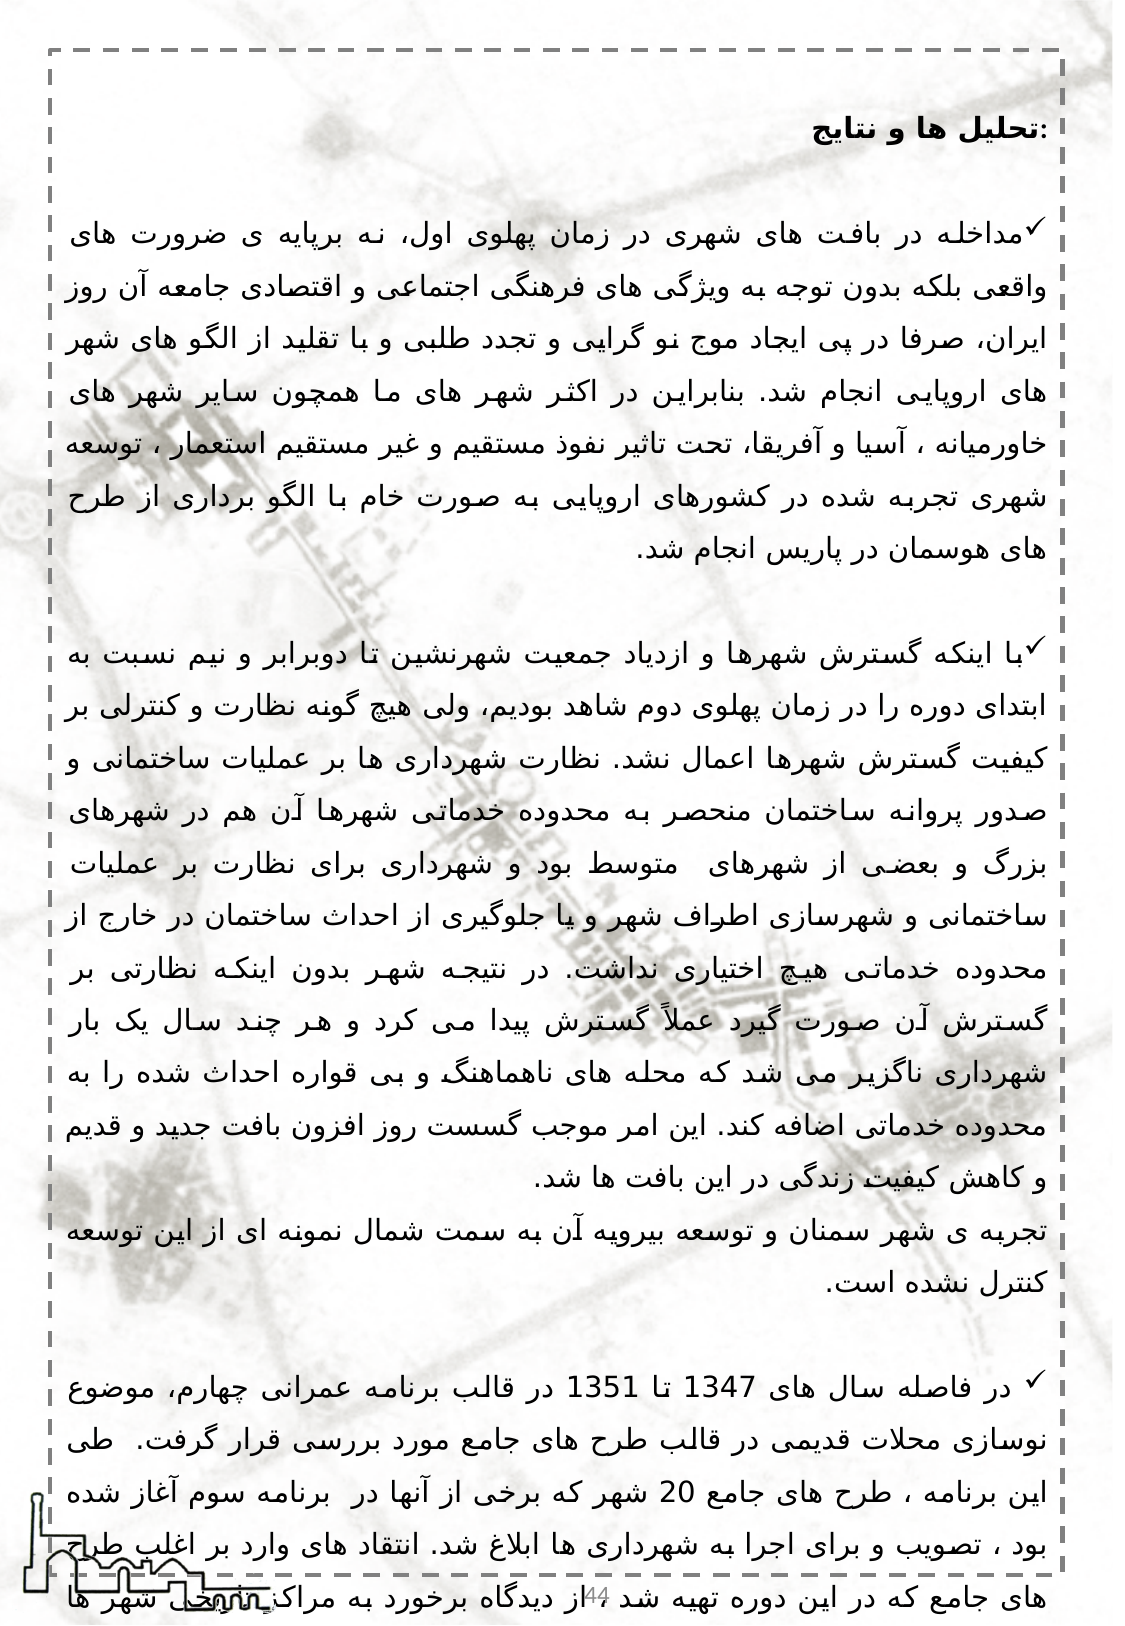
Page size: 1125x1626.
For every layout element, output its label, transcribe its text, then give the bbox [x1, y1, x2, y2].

text_box تحلیل ها و نتایج: مداخله در بافت های شهری در زمان پهلوی اول، نه برپایه ی ضرورت های واقعی بلکه بدون توجه به ویژگی های فرهنگی اجتماعی و اقتصادی جامعه آن روز ایران، صرفا در پی ایجاد موج نو گرایی و تجدد طلبی و با تقلید از الگو های شهر های اروپایی انجام شد. بنابراین در اکثر شهر های ما همچون سایر شهر های خاورمیانه ، آسیا و آفریقا، تحت تاثیر نفوذ مستقیم و غیر مستقیم استعمار ، توسعه شهری تجربه شده در کشورهای اروپایی به صورت خام با الگو برداری از طرح های هوسمان در پاریس انجام شد. با اینکه گسترش شهرها و ازدیاد جمعیت شهرنشین تا دوبرابر و نیم نسبت به ابتدای دوره را در زمان پهلوی دوم شاهد بودیم، ولی هیچ گونه نظارت و کنترلی بر کیفیت گسترش شهرها اعمال نشد. نظارت شهرداری ها بر عملیات ساختمانی و صدور پروانه ساختمان منحصر به محدوده خدماتی شهرها آن هم در شهرهای بزرگ و بعضی از شهرهای متوسط بود و شهرداری برای نظارت بر عملیات ساختمانی و شهرسازی اطراف شهر و یا جلوگیری از احداث ساختمان در خارج از محدوده خدماتی هیچ اختیاری نداشت. در نتیجه شهر بدون اینکه نظارتی بر گسترش آن صورت گیرد عملاً گسترش پیدا می کرد و هر چند سال یک بار شهرداری ناگزیر می شد که محله های ناهماهنگ و بی قواره احداث شده را به محدوده خدماتی اضافه کند. این امر موجب گسست روز افزون بافت جدید و قدیم و کاهش کیفیت زندگی در این بافت ها شد. تجربه ی شهر سمنان و توسعه بیرویه آن به سمت شمال نمونه ای از این توسعه کنترل نشده است. در فاصله سال های 1347 تا 1351 در قالب برنامه عمرانی چهارم، موضوع نوسازی محلات قدیمی در قالب طرح های جامع مورد بررسی قرار گرفت. طی این برنامه ، طرح های جامع 20 شهر که برخی از آنها در برنامه سوم آغاز شده بود ، تصویب و برای اجرا به شهرداری ها ابلاغ شد. انتقاد های وارد بر اغلب طرح های جامع که در این دوره تهیه شد ، از دیدگاه برخورد به مراکز تاریخی شهر ها می توان به این قرار برشمرد: بی توجهی به ساختار کالبدی شهر موجود و چگونگی یکپارچگی آن و تضعیف بخش های قدیمی در مقابل توسعه جدید. بی توجهی به ویژگی های فرهنگی اجتماعی و ساختار محلات قدیمی بی توجهی به عناصر و اجزای ساختاری بافت موجود و حفظ پیوند بین آنها [48, 1378, 1065, 1577]
picture [13, 1419, 276, 1625]
text_box 44 [362, 1550, 625, 1625]
text_box تحلیل ها و نتایج: مداخله در بافت های شهری در زمان پهلوی اول، نه برپایه ی ضرورت های واقعی بلکه بدون توجه به ویژگی های فرهنگی اجتماعی و اقتصادی جامعه آن روز ایران، صرفا در پی ایجاد موج نو گرایی و تجدد طلبی و با تقلید از الگو های شهر های اروپایی انجام شد. بنابراین در اکثر شهر های ما همچون سایر شهر های خاورمیانه ، آسیا و آفریقا، تحت تاثیر نفوذ مستقیم و غیر مستقیم استعمار ، توسعه شهری تجربه شده در کشورهای اروپایی به صورت خام با الگو برداری از طرح های هوسمان در پاریس انجام شد. با اینکه گسترش شهرها و ازدیاد جمعیت شهرنشین تا دوبرابر و نیم نسبت به ابتدای دوره را در زمان پهلوی دوم شاهد بودیم، ولی هیچ گونه نظارت و کنترلی بر کیفیت گسترش شهرها اعمال نشد. نظارت شهرداری ها بر عملیات ساختمانی و صدور پروانه ساختمان منحصر به محدوده خدماتی شهرها آن هم در شهرهای بزرگ و بعضی از شهرهای متوسط بود و شهرداری برای نظارت بر عملیات ساختمانی و شهرسازی اطراف شهر و یا جلوگیری از احداث ساختمان در خارج از محدوده خدماتی هیچ اختیاری نداشت. در نتیجه شهر بدون اینکه نظارتی بر گسترش آن صورت گیرد عملاً گسترش پیدا می کرد و هر چند سال یک بار شهرداری ناگزیر می شد که محله های ناهماهنگ و بی قواره احداث شده را به محدوده خدماتی اضافه کند. این امر موجب گسست روز افزون بافت جدید و قدیم و کاهش کیفیت زندگی در این بافت ها شد. تجربه ی شهر سمنان و توسعه بیرویه آن به سمت شمال نمونه ای از این توسعه کنترل نشده است. در فاصله سال های 1347 تا 1351 در قالب برنامه عمرانی چهارم، موضوع نوسازی محلات قدیمی در قالب طرح های جامع مورد بررسی قرار گرفت. طی این برنامه ، طرح های جامع 20 شهر که برخی از آنها در برنامه سوم آغاز شده بود ، تصویب و برای اجرا به شهرداری ها ابلاغ شد. انتقاد های وارد بر اغلب طرح های جامع که در این دوره تهیه شد ، از دیدگاه برخورد به مراکز تاریخی شهر ها می توان به این قرار برشمرد: بی توجهی به ساختار کالبدی شهر موجود و چگونگی یکپارچگی آن و تضعیف بخش های قدیمی در مقابل توسعه جدید. بی توجهی به ویژگی های فرهنگی اجتماعی و ساختار محلات قدیمی بی توجهی به عناصر و اجزای ساختاری بافت موجود و حفظ پیوند بین آنها [48, 48, 1065, 254]
picture [0, 255, 1125, 1369]
